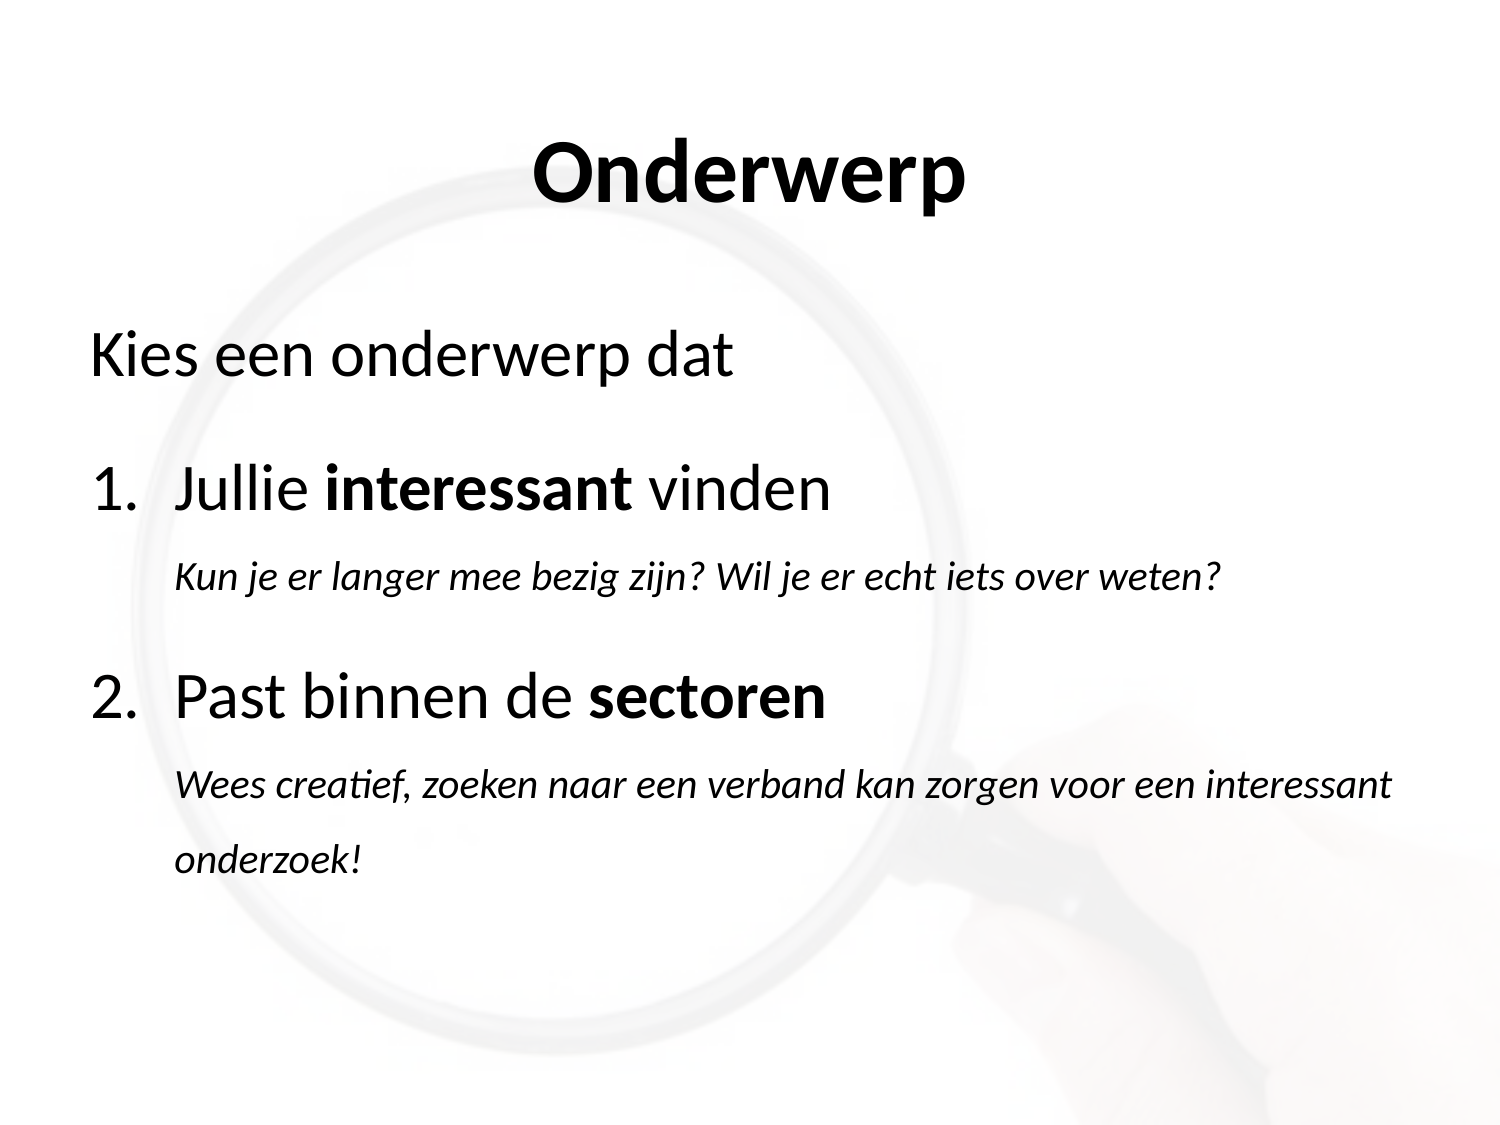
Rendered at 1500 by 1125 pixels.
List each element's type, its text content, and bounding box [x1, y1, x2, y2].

list Kies een onderwerp dat Jullie interessant vinden Kun je er langer mee bezig zijn? Wil je er echt iets over weten? Past binnen de sectoren Wees creatief, zoeken naar een verband kan zorgen voor een interessant onderzoek! [75, 262, 1425, 1005]
title Onderwerp [75, 45, 1425, 233]
